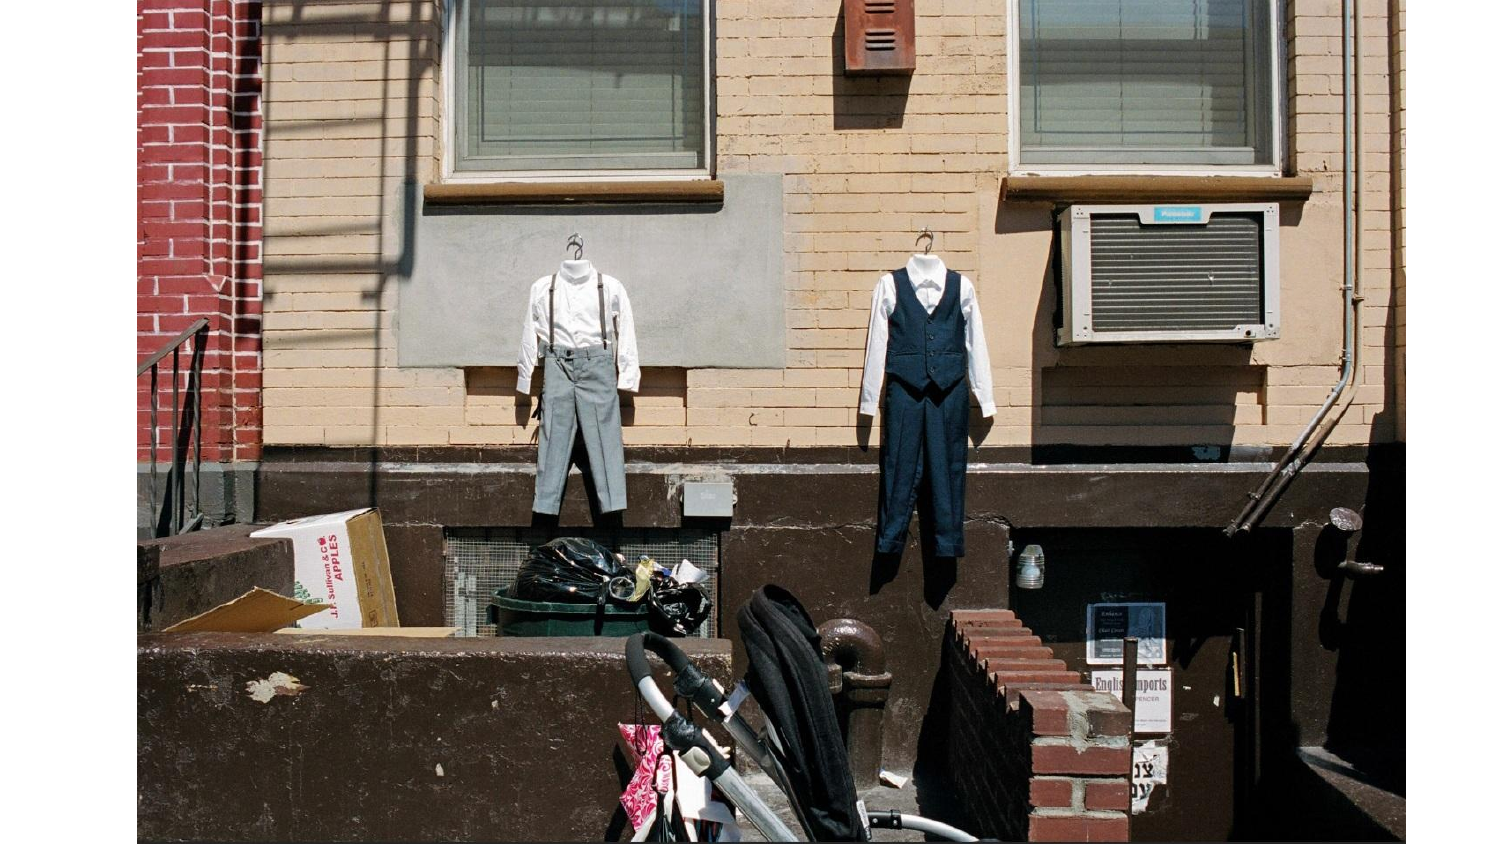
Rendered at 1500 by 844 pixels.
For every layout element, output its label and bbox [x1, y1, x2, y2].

picture [136, 0, 1406, 844]
